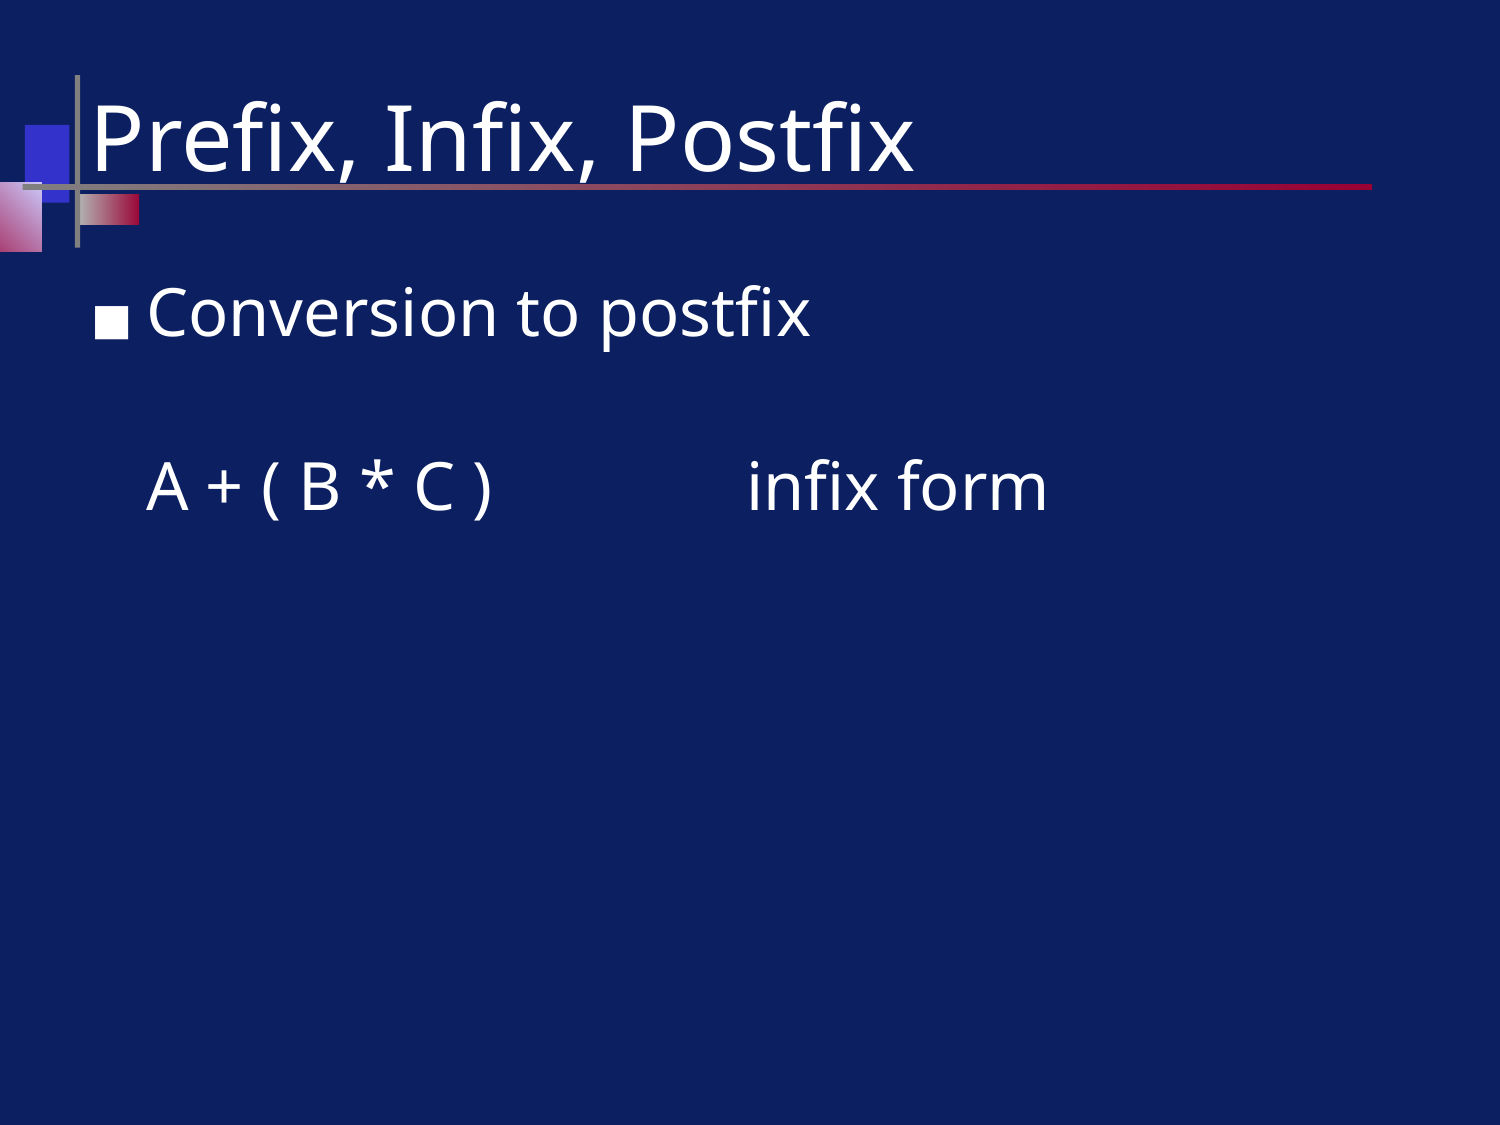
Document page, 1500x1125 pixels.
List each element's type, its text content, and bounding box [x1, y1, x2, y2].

list Conversion to postfix A + ( B * C ) infix form [74, 262, 1425, 1013]
title Prefix, Infix, Postfix [74, 59, 1425, 210]
